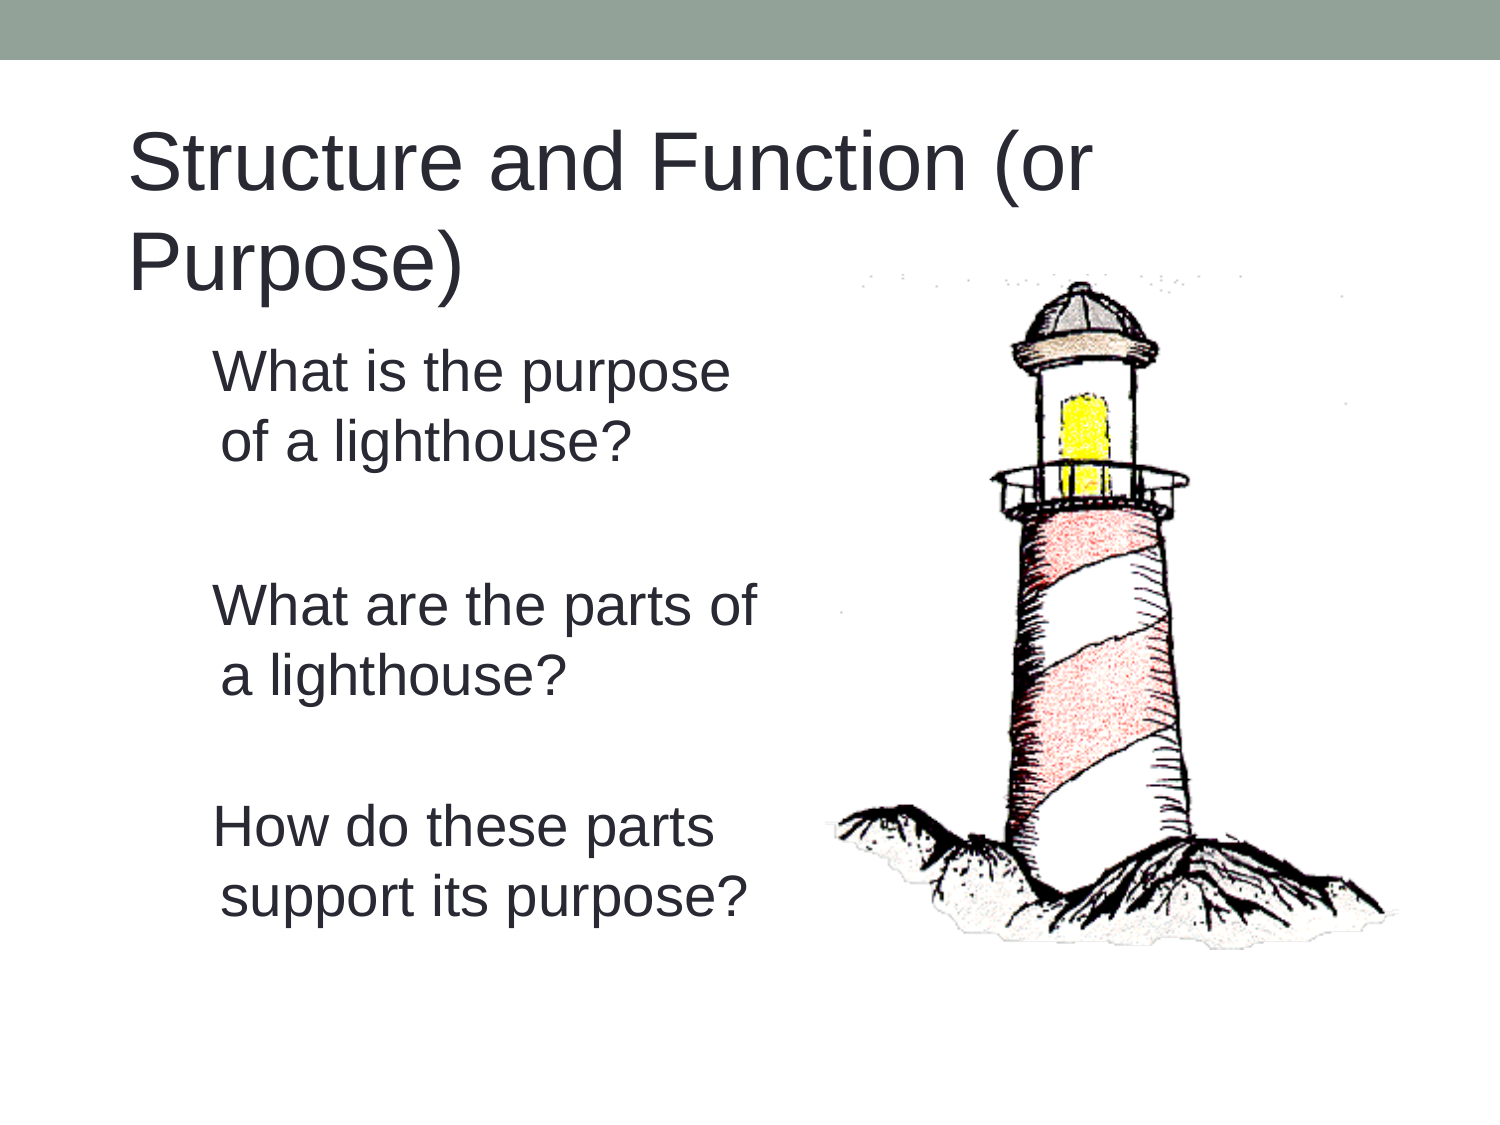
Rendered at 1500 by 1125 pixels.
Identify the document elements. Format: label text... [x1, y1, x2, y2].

picture [824, 274, 1400, 951]
text_box What is the purpose of a lighthouse? What are the parts of a lighthouse? How do these parts support its purpose? [149, 326, 775, 1002]
text_box Structure and Function (or Purpose) [112, 99, 1388, 256]
